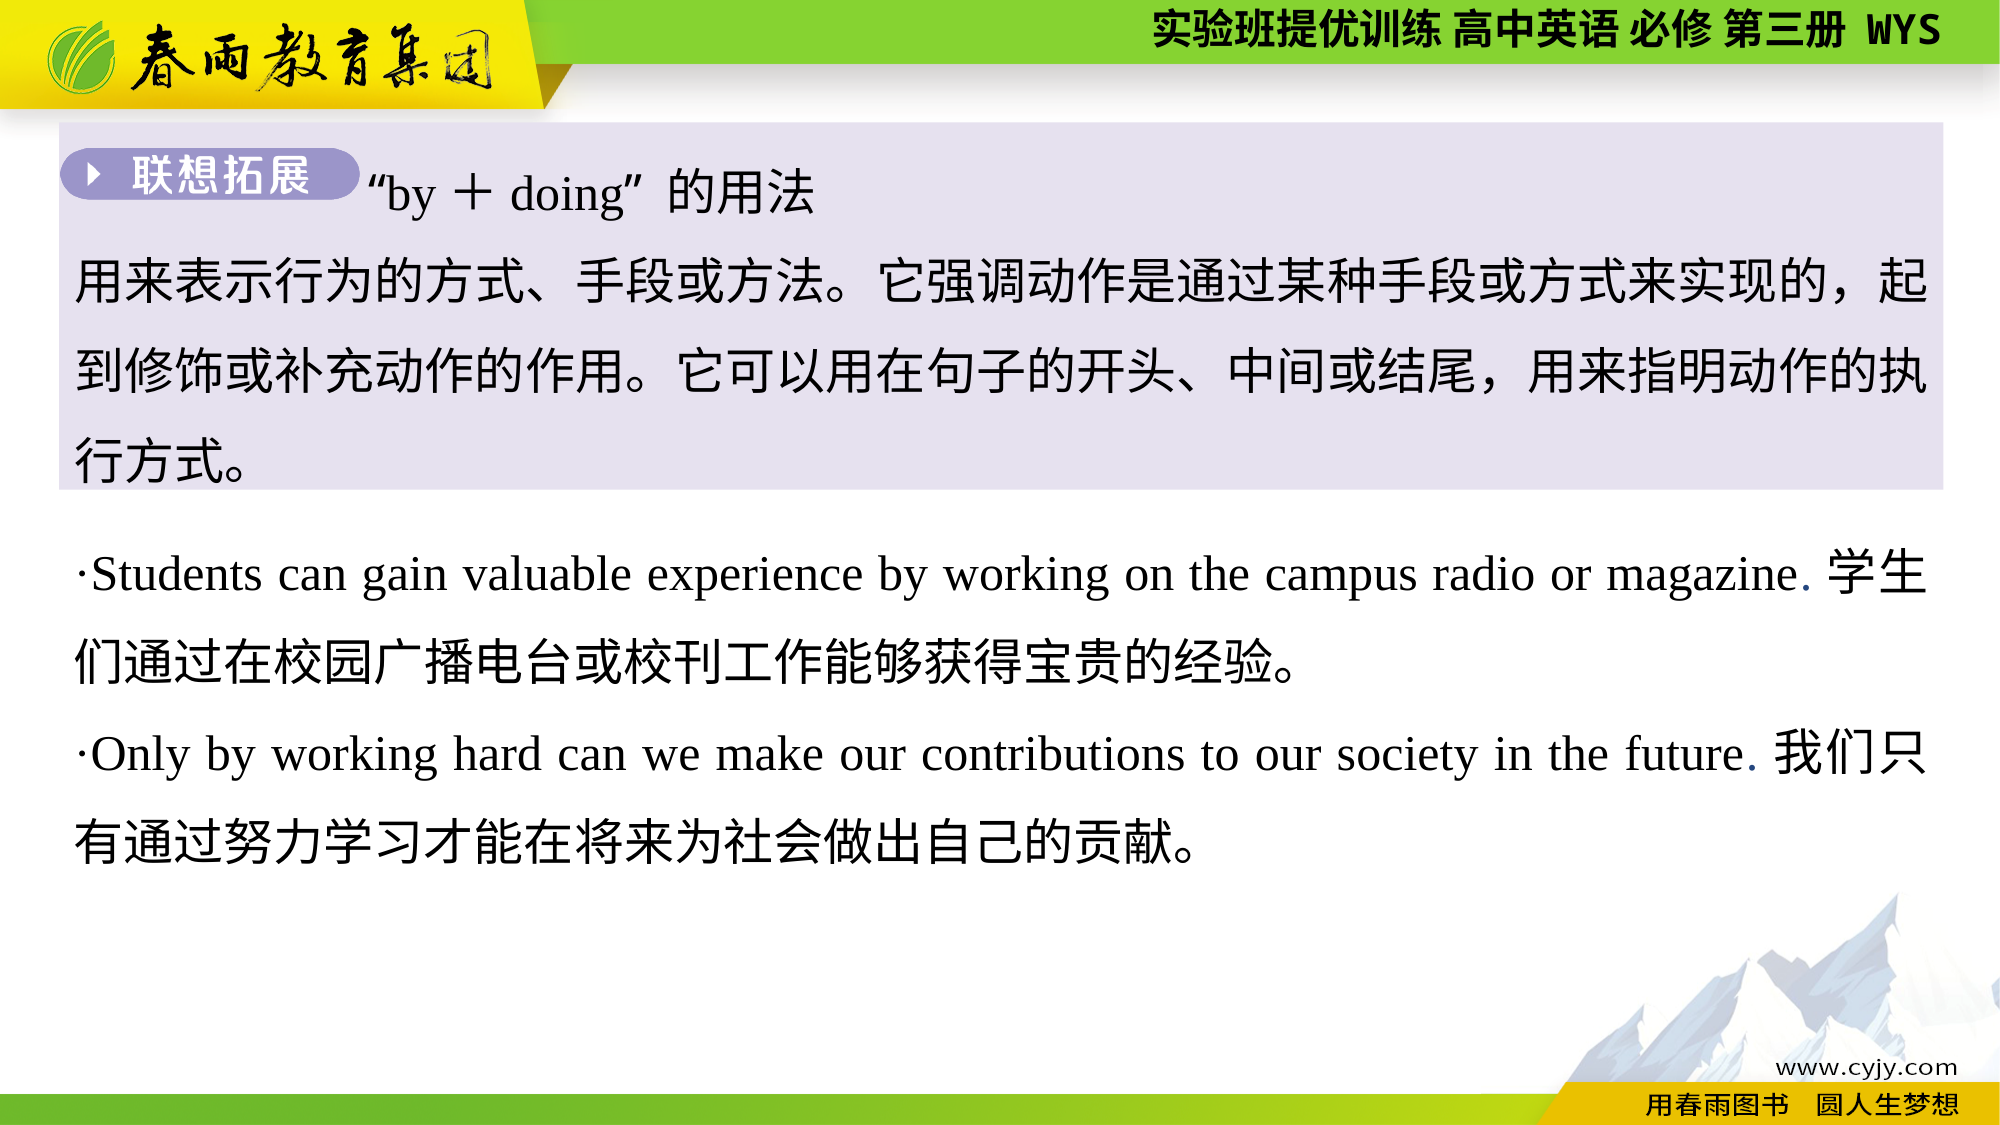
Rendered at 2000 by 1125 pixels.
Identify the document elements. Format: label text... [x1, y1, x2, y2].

text_box ·Students can gain valuable experience by working on the campus radio or magazine.学生们通过在校园广播电台或校刊工作能够获得宝贵的经验。 ·Only by working hard can we make our contributions to our society in the future.我们只有通过努力学习才能在将来为社会做出自己的贡献。 [59, 503, 1944, 879]
picture [0, 0, 2000, 1125]
list “by＋doing” 的用法 用来表示行为的方式、手段或方法。它强调动作是通过某种手段或方式来实现的，起到修饰或补充动作的作用。它可以用在句子的开头、中间或结尾，用来指明动作的执行方式。 [59, 122, 1944, 490]
